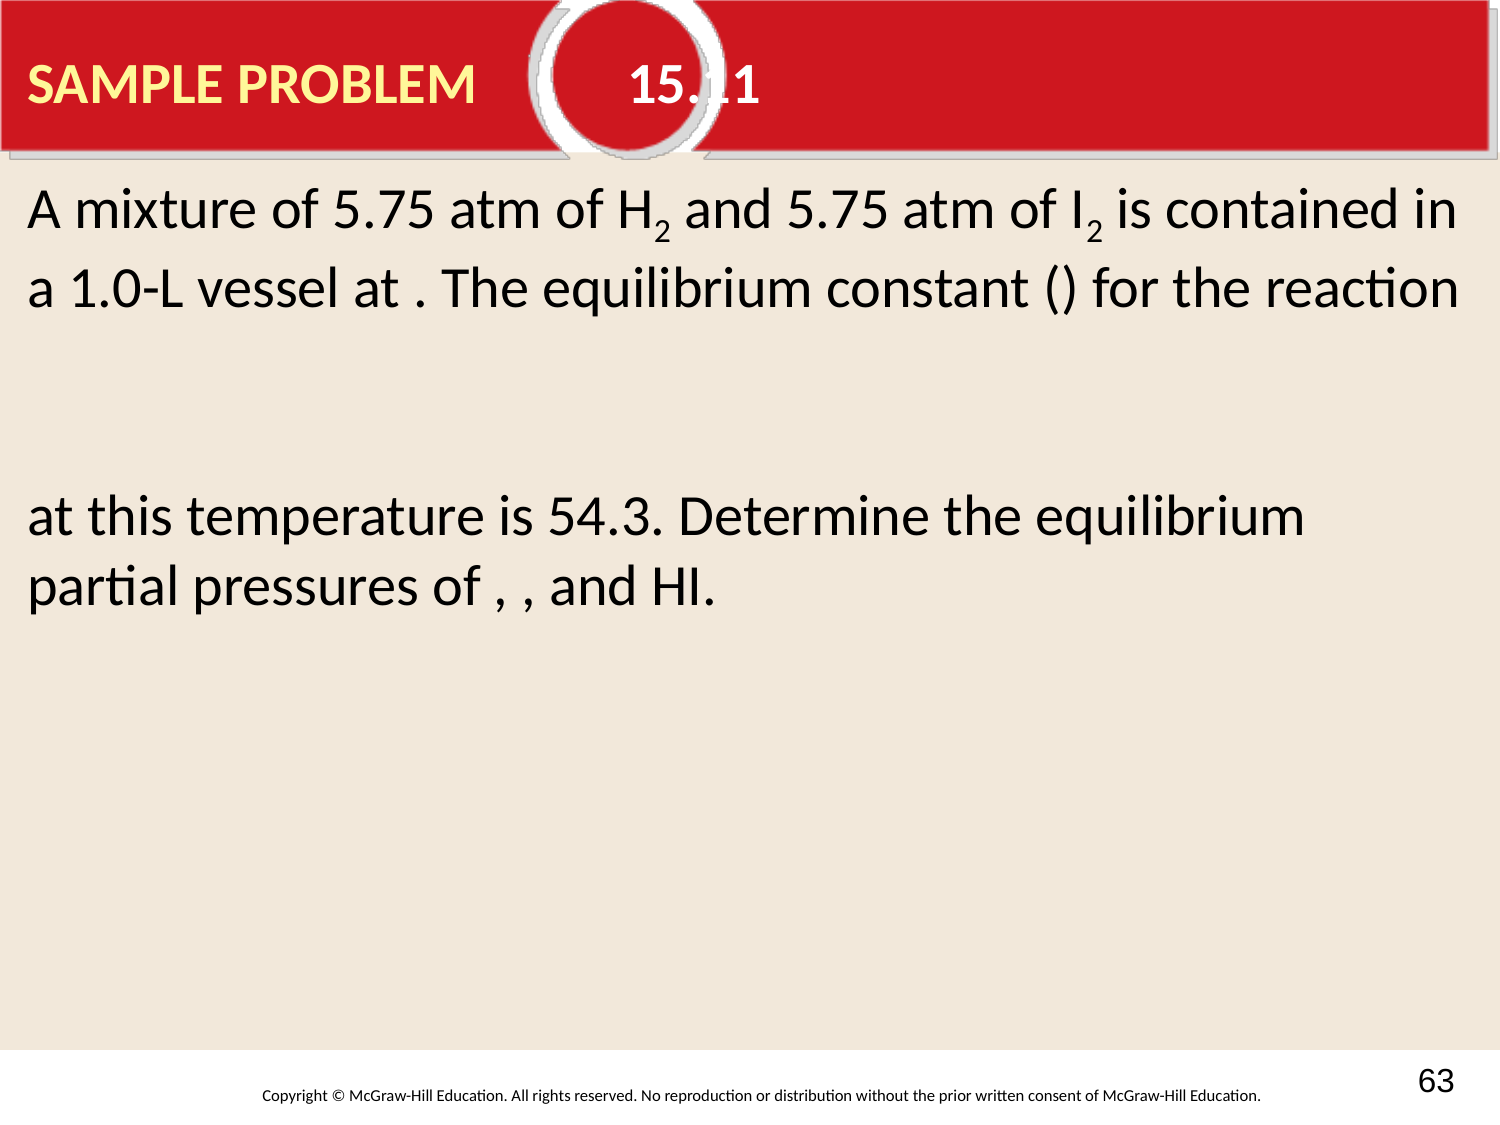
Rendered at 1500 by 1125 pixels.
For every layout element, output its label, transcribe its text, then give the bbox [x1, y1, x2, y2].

title SAMPLE PROBLEM 15.11 [12, 37, 1475, 125]
picture [0, 0, 1500, 162]
